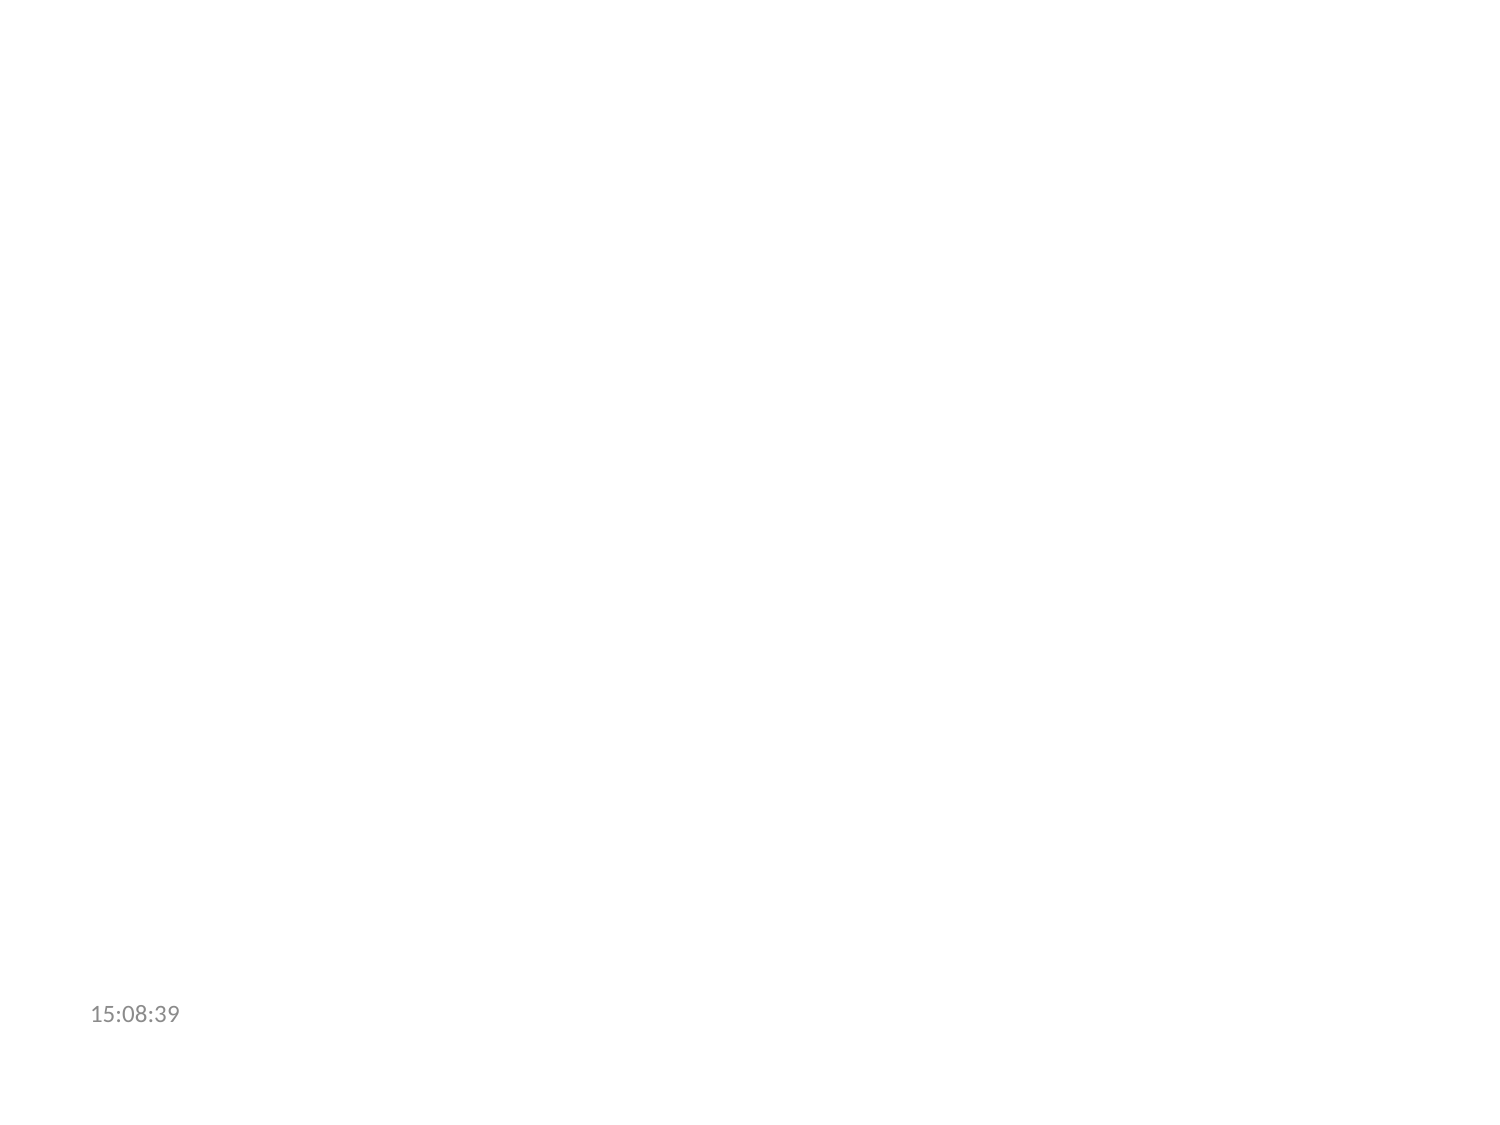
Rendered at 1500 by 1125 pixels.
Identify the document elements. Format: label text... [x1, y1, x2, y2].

text_box 15:35:09 [75, 982, 425, 1043]
